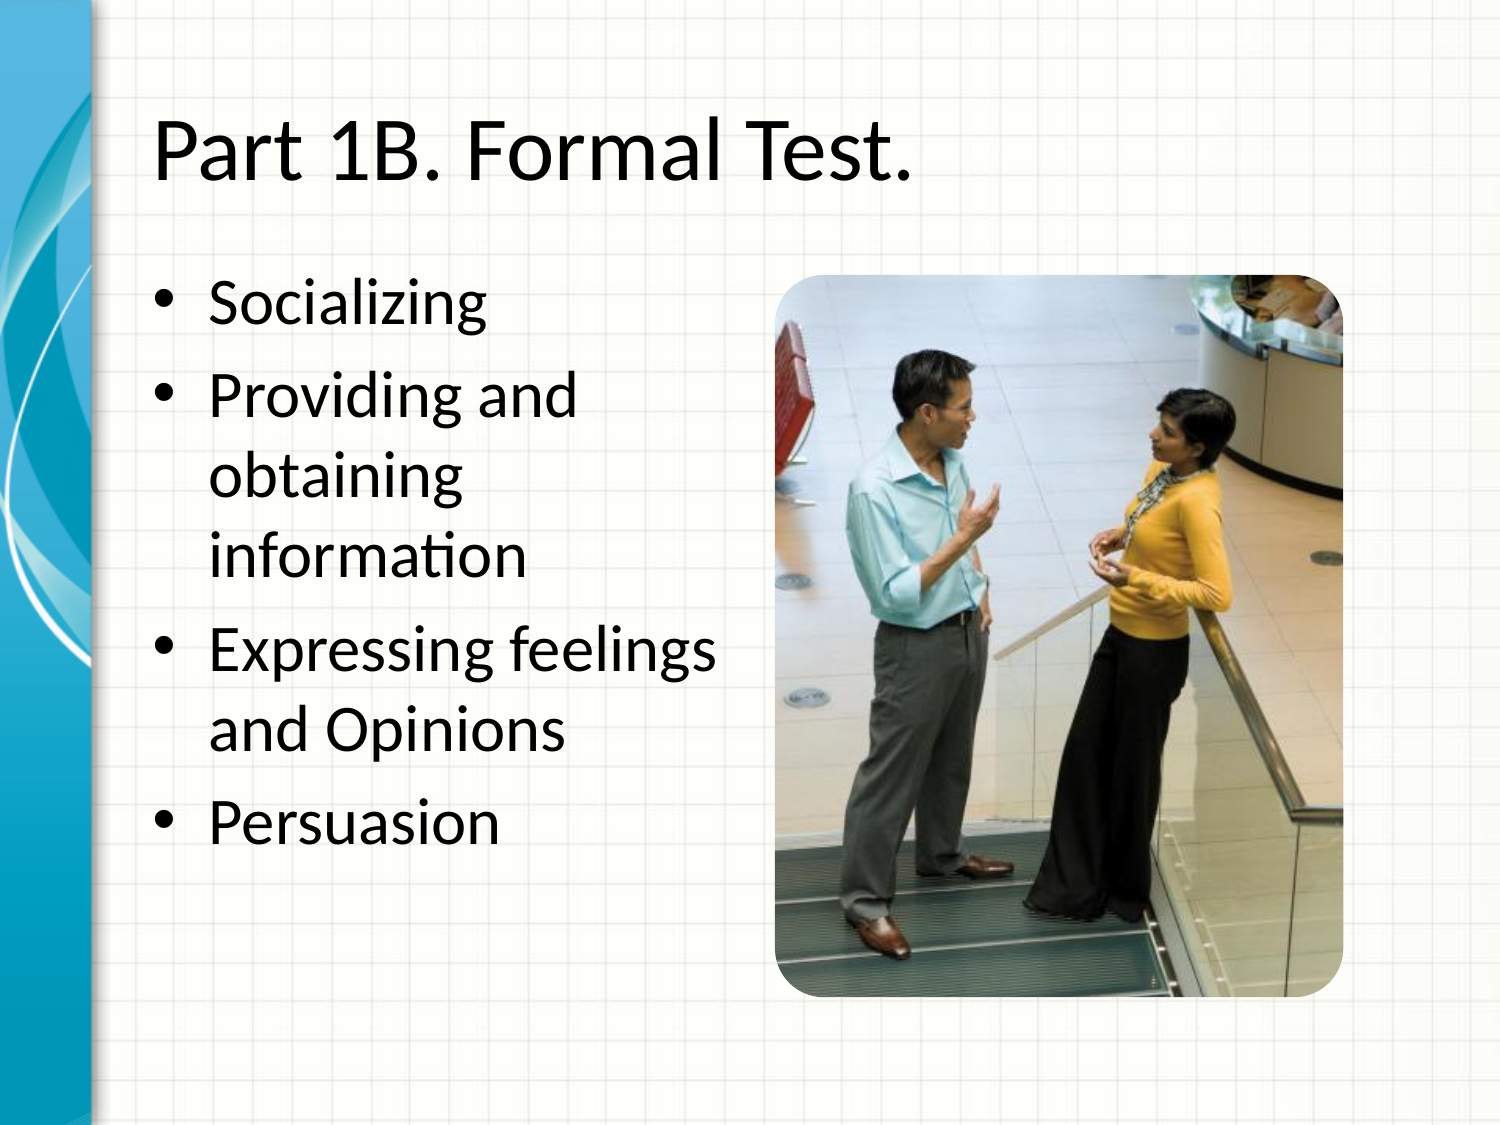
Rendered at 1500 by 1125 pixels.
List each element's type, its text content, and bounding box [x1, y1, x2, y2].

list Socializing Providing and obtaining information Expressing feelings and Opinions Persuasion [137, 249, 750, 993]
picture [0, 0, 1500, 1125]
title Part 1B. Formal Test. [137, 50, 1463, 238]
